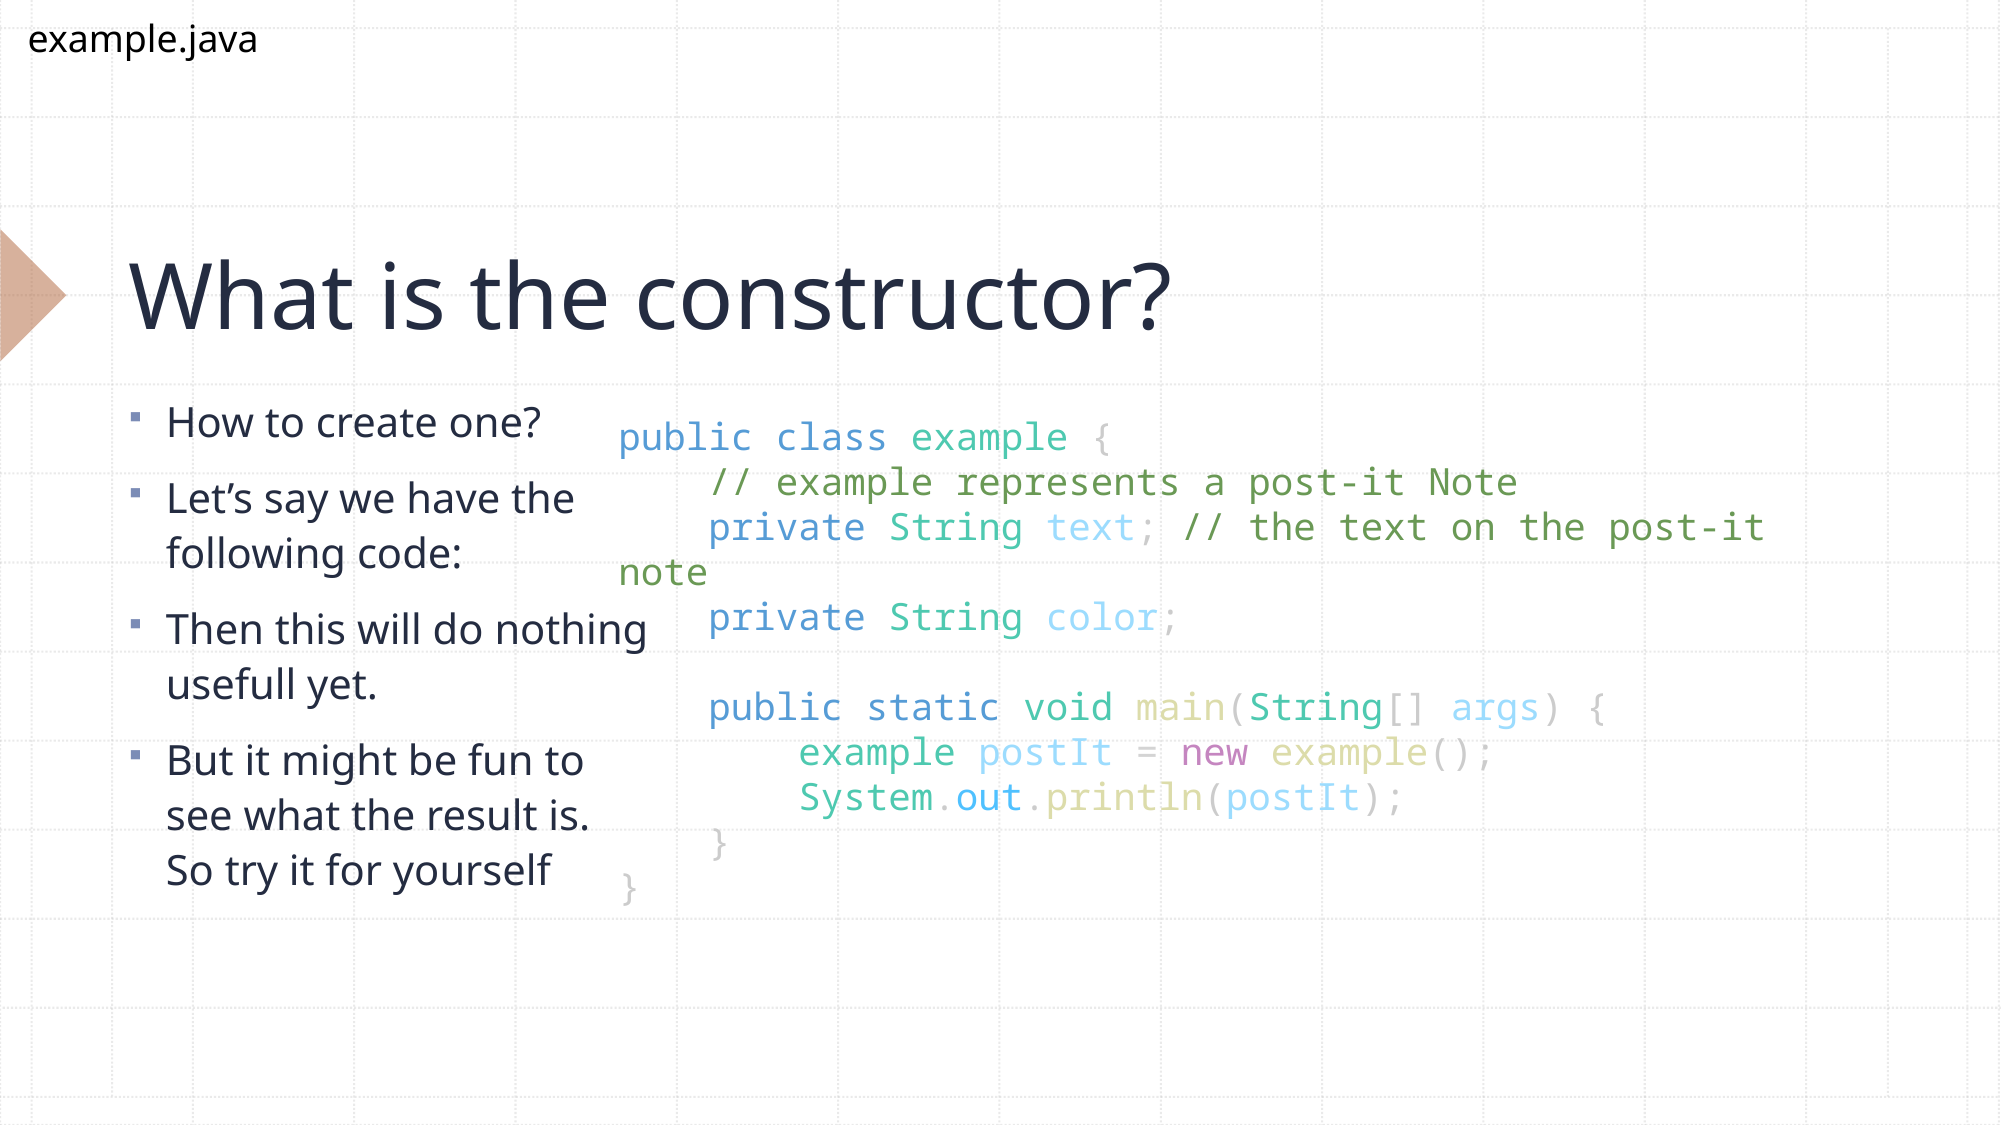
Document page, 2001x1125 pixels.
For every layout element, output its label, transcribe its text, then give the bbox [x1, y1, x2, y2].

text_box example.java [12, 7, 274, 68]
list How to create one? Let’s say we have the following code: Then this will do nothing usefull yet. But it might be fun to see what the result is. So try it for yourself [113, 383, 1808, 969]
text_box public class example { // example represents a post-it Note private String text; // the text on the post-it note private String color; public static void main(String[] args) { example postIt = new example(); System.out.println(postIt); } } [603, 405, 1852, 916]
title What is the constructor? [113, 119, 1808, 356]
